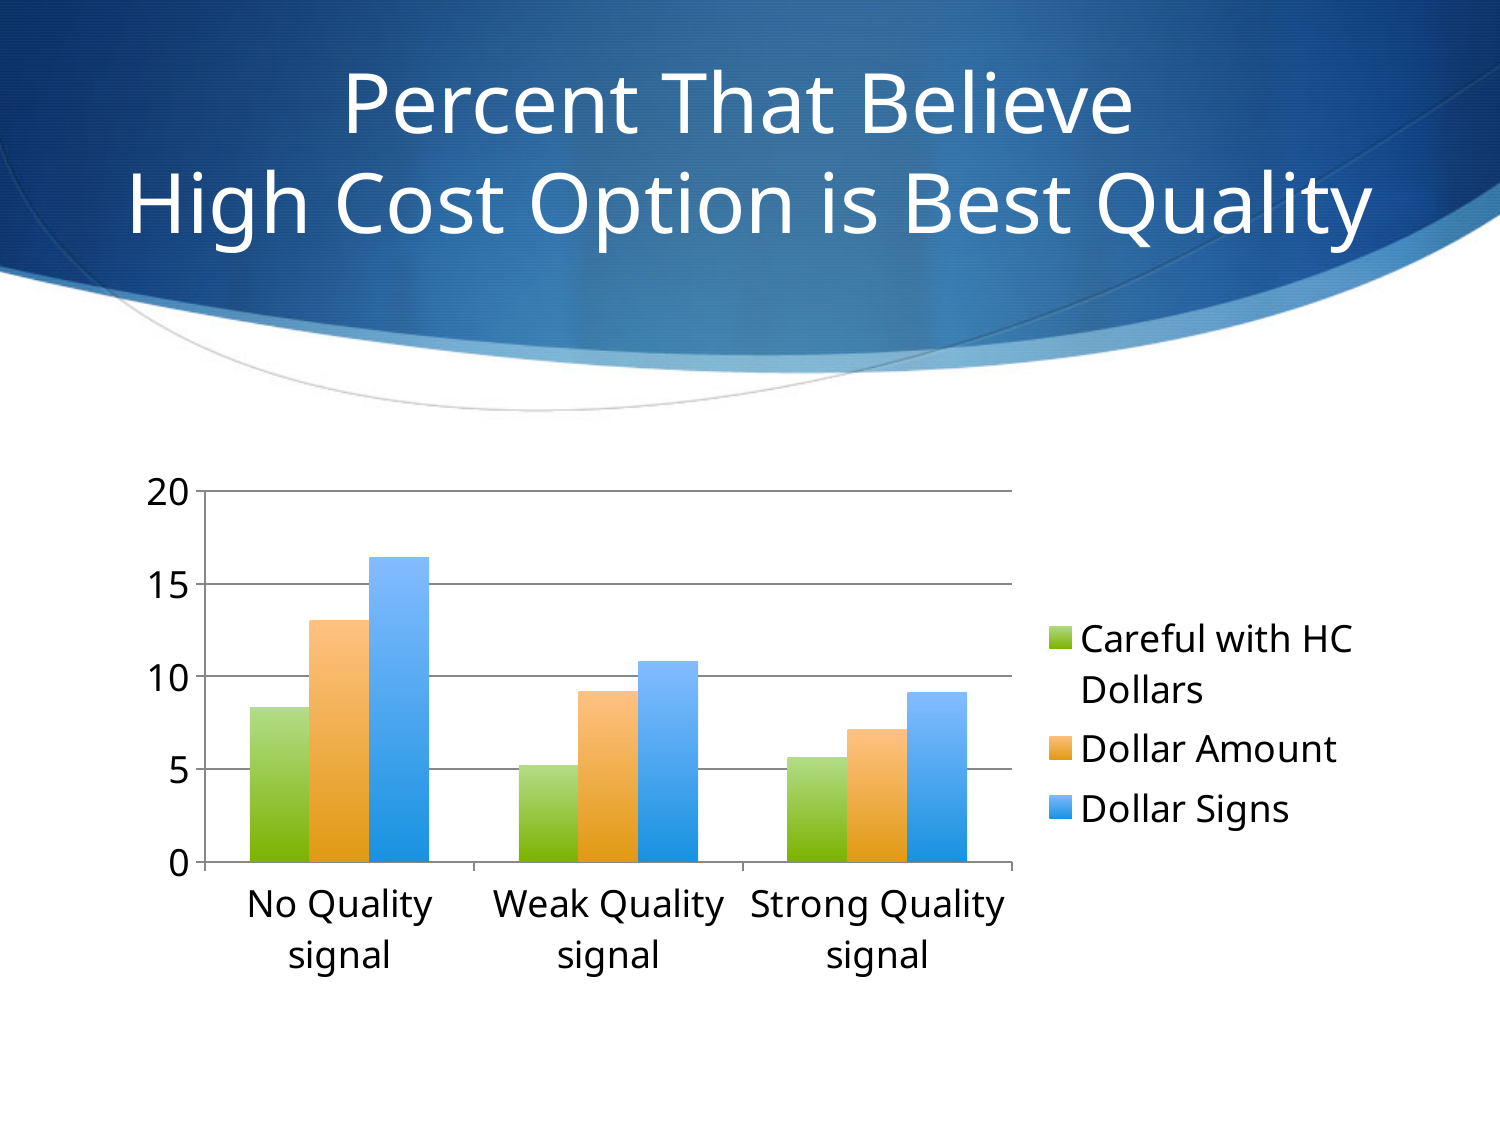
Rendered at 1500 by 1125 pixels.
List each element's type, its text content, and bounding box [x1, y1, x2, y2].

title Percent That Believe High Cost Option is Best Quality [75, 56, 1425, 245]
picture [0, 0, 1500, 1125]
chart [120, 453, 1379, 991]
